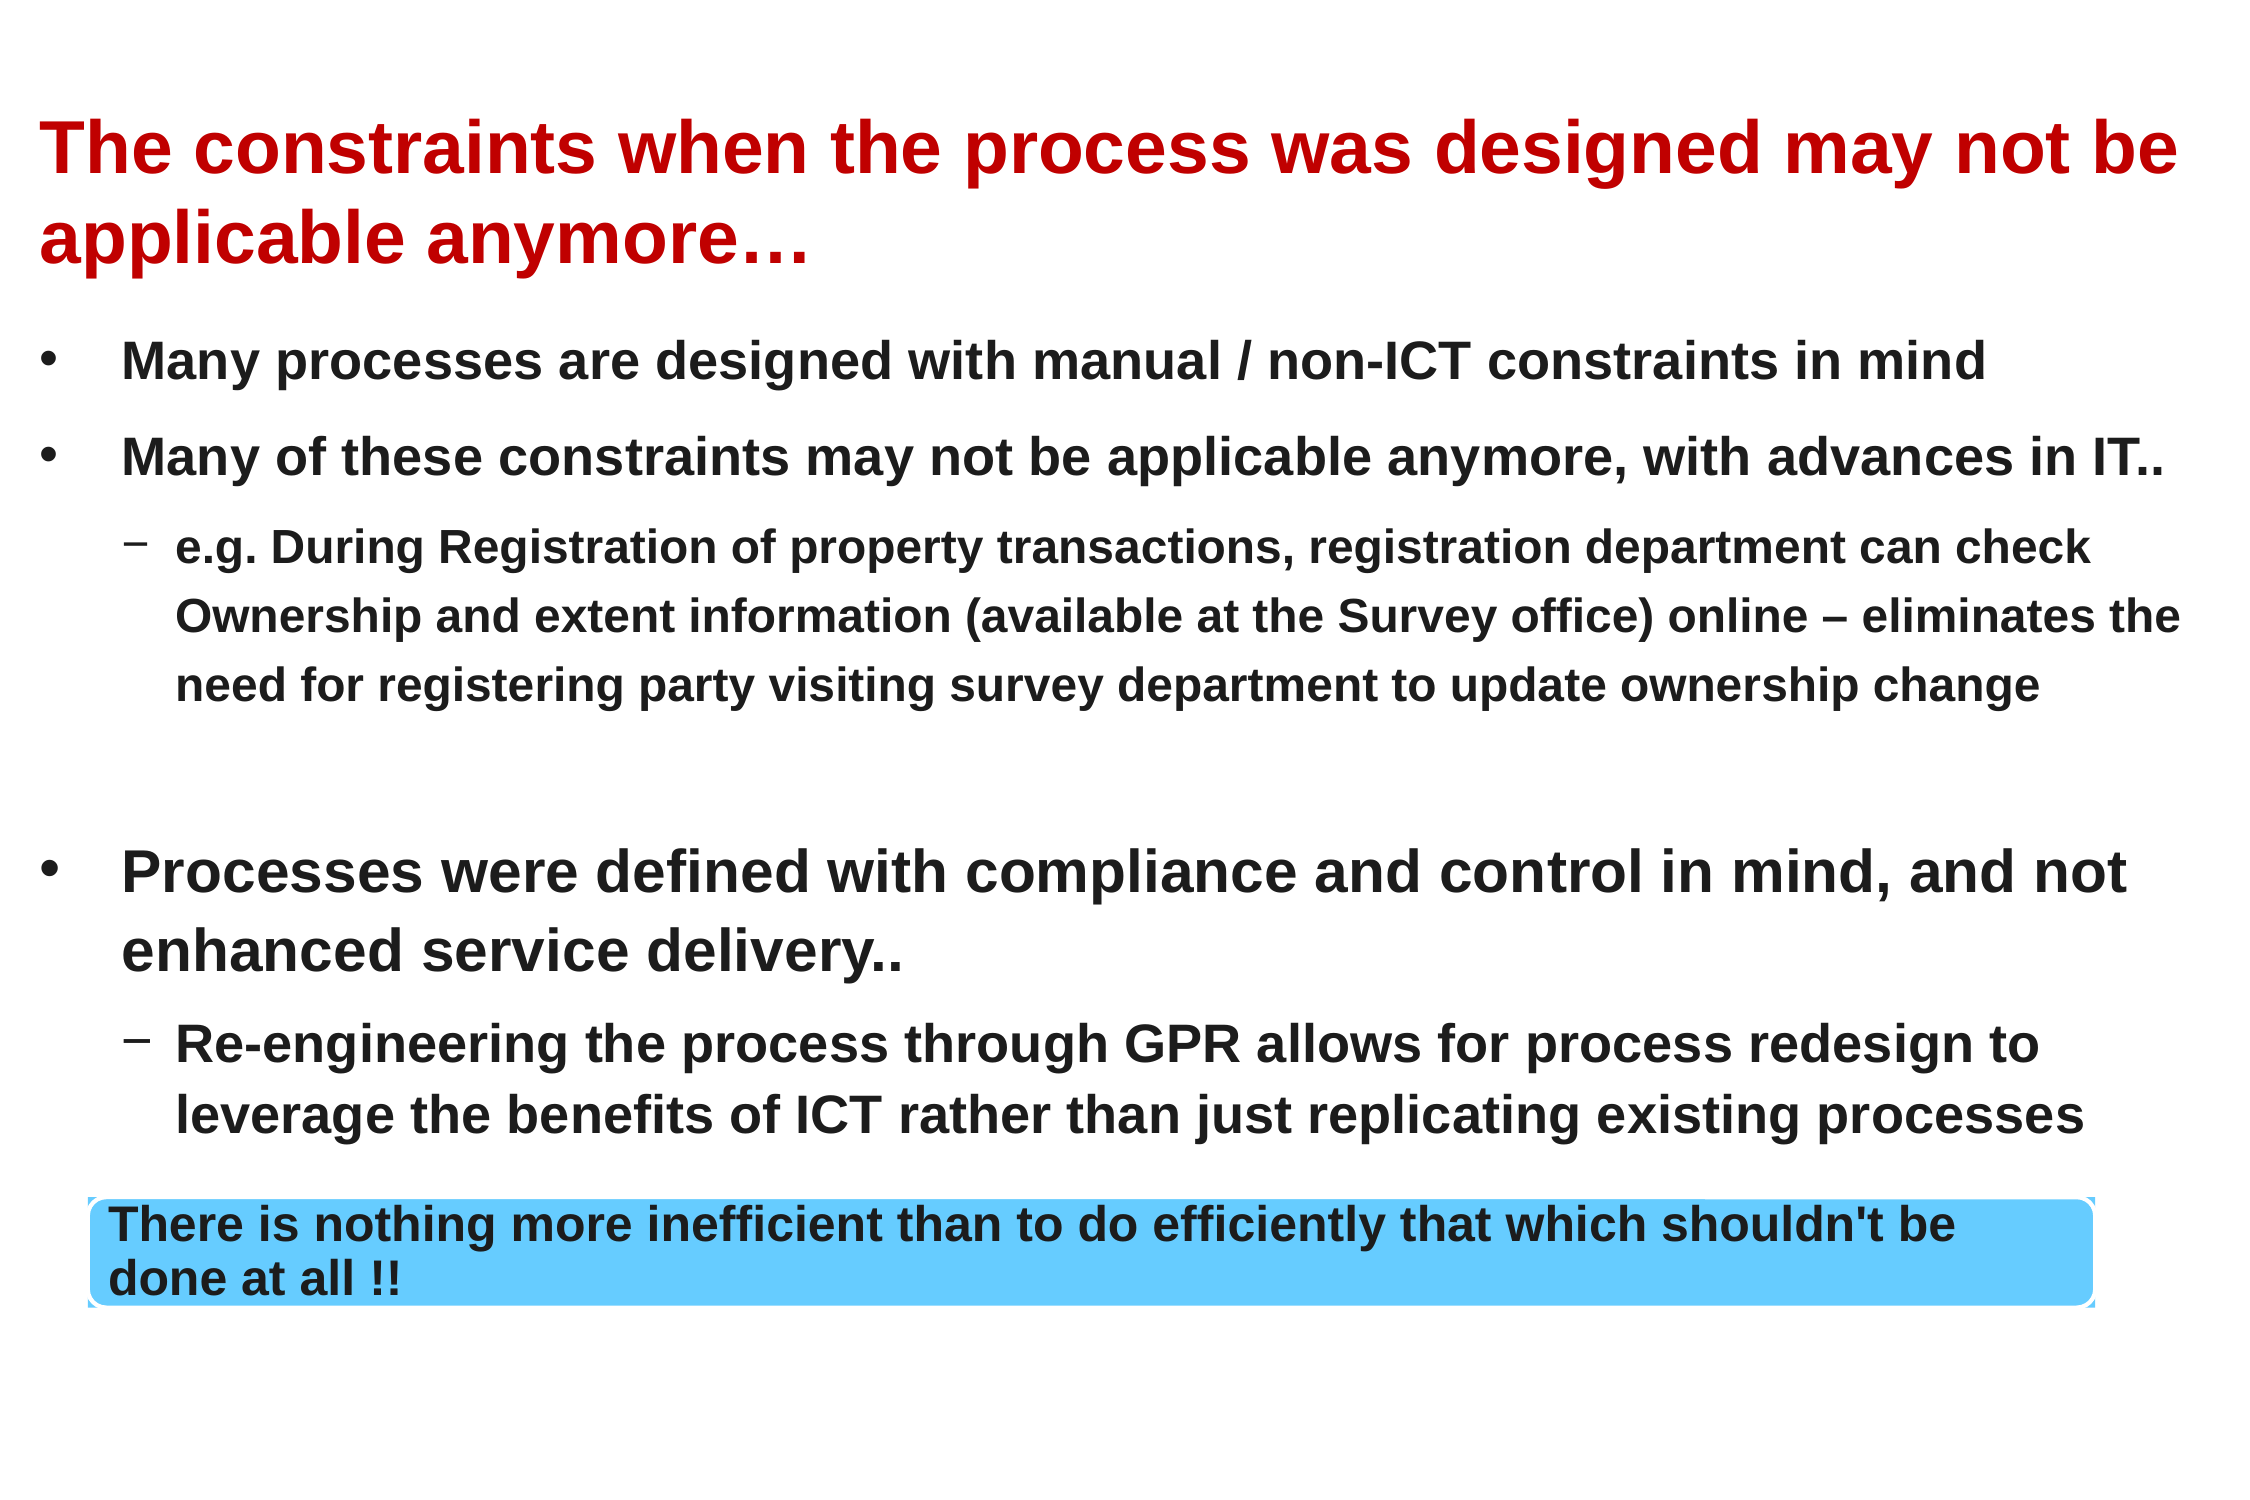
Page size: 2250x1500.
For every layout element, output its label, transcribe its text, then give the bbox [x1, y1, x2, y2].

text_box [87, 1196, 2096, 1308]
title The constraints when the process was designed may not be applicable anymore… [39, 98, 2207, 279]
subtitle Many processes are designed with manual / non-ICT constraints in mind Many of these constraints may not be applicable anymore, with advances in IT.. e.g. During Registration of property transactions, registration department can check Ownership and extent information (available at the Survey office) online – eliminates the need for registering party visiting survey department to update ownership change Processes were defined with compliance and control in mind, and not enhanced service delivery.. Re-engineering the process through GPR allows for process redesign to leverage the benefits of ICT rather than just replicating existing processes [39, 312, 2207, 1466]
